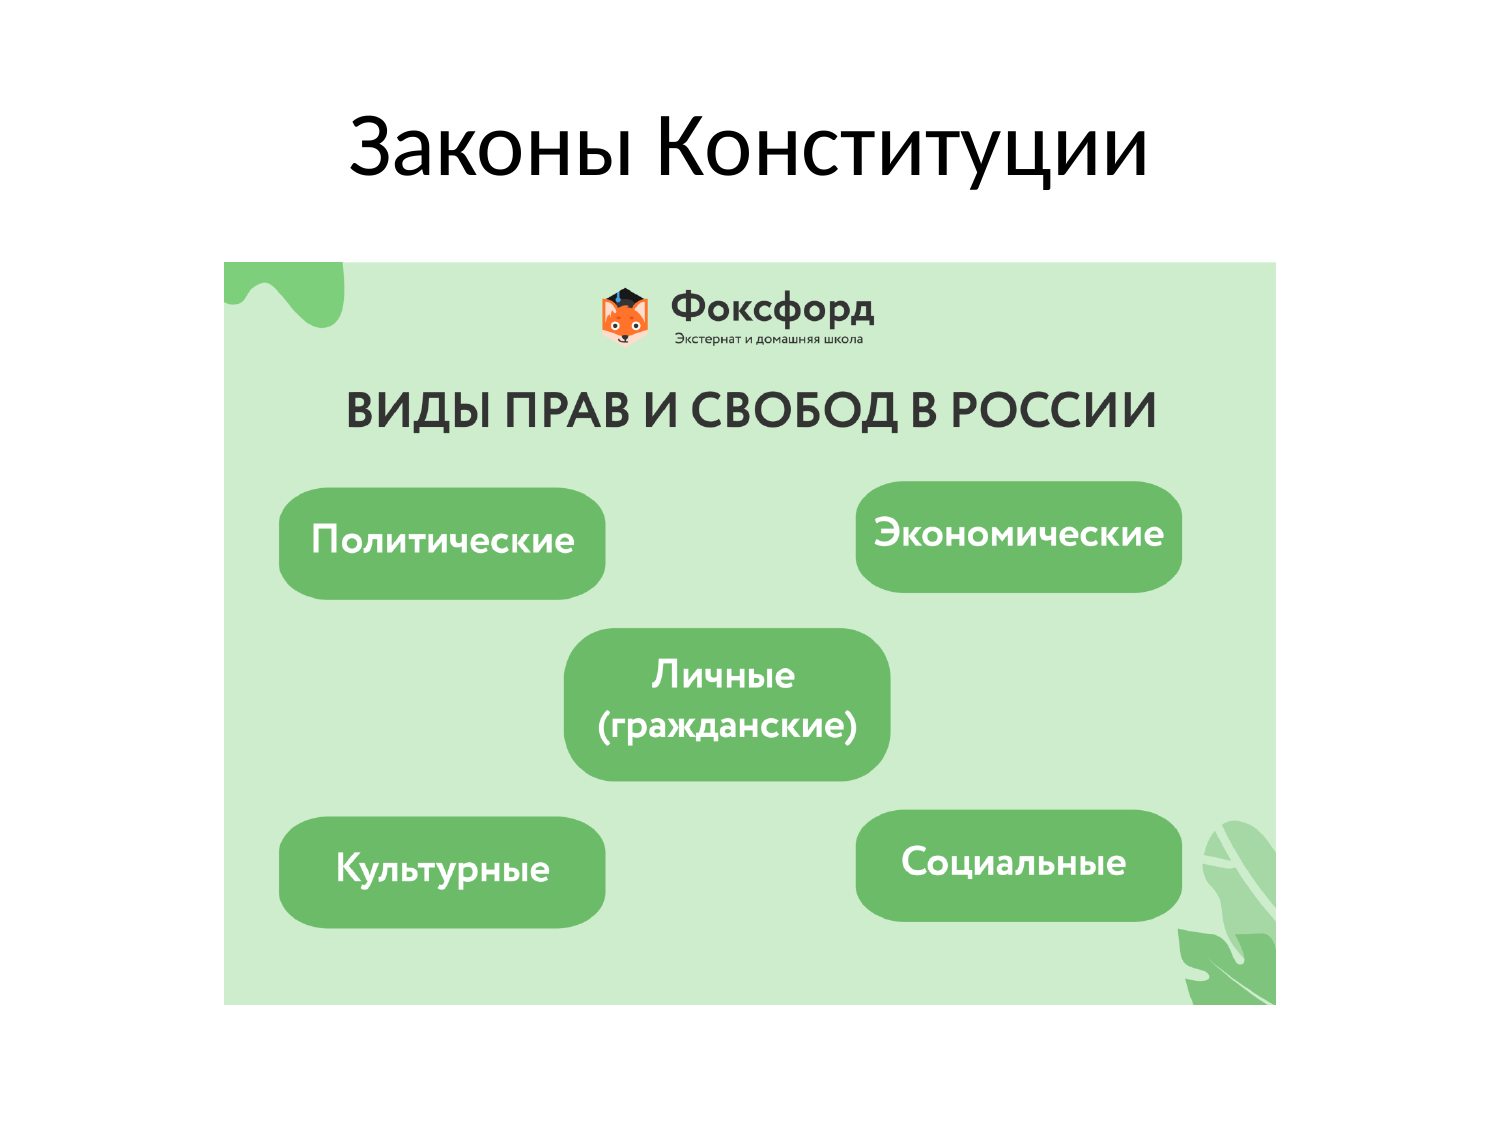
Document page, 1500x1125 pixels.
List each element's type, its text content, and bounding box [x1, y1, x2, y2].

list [224, 262, 1276, 1006]
title Законы Конституции [75, 45, 1425, 233]
